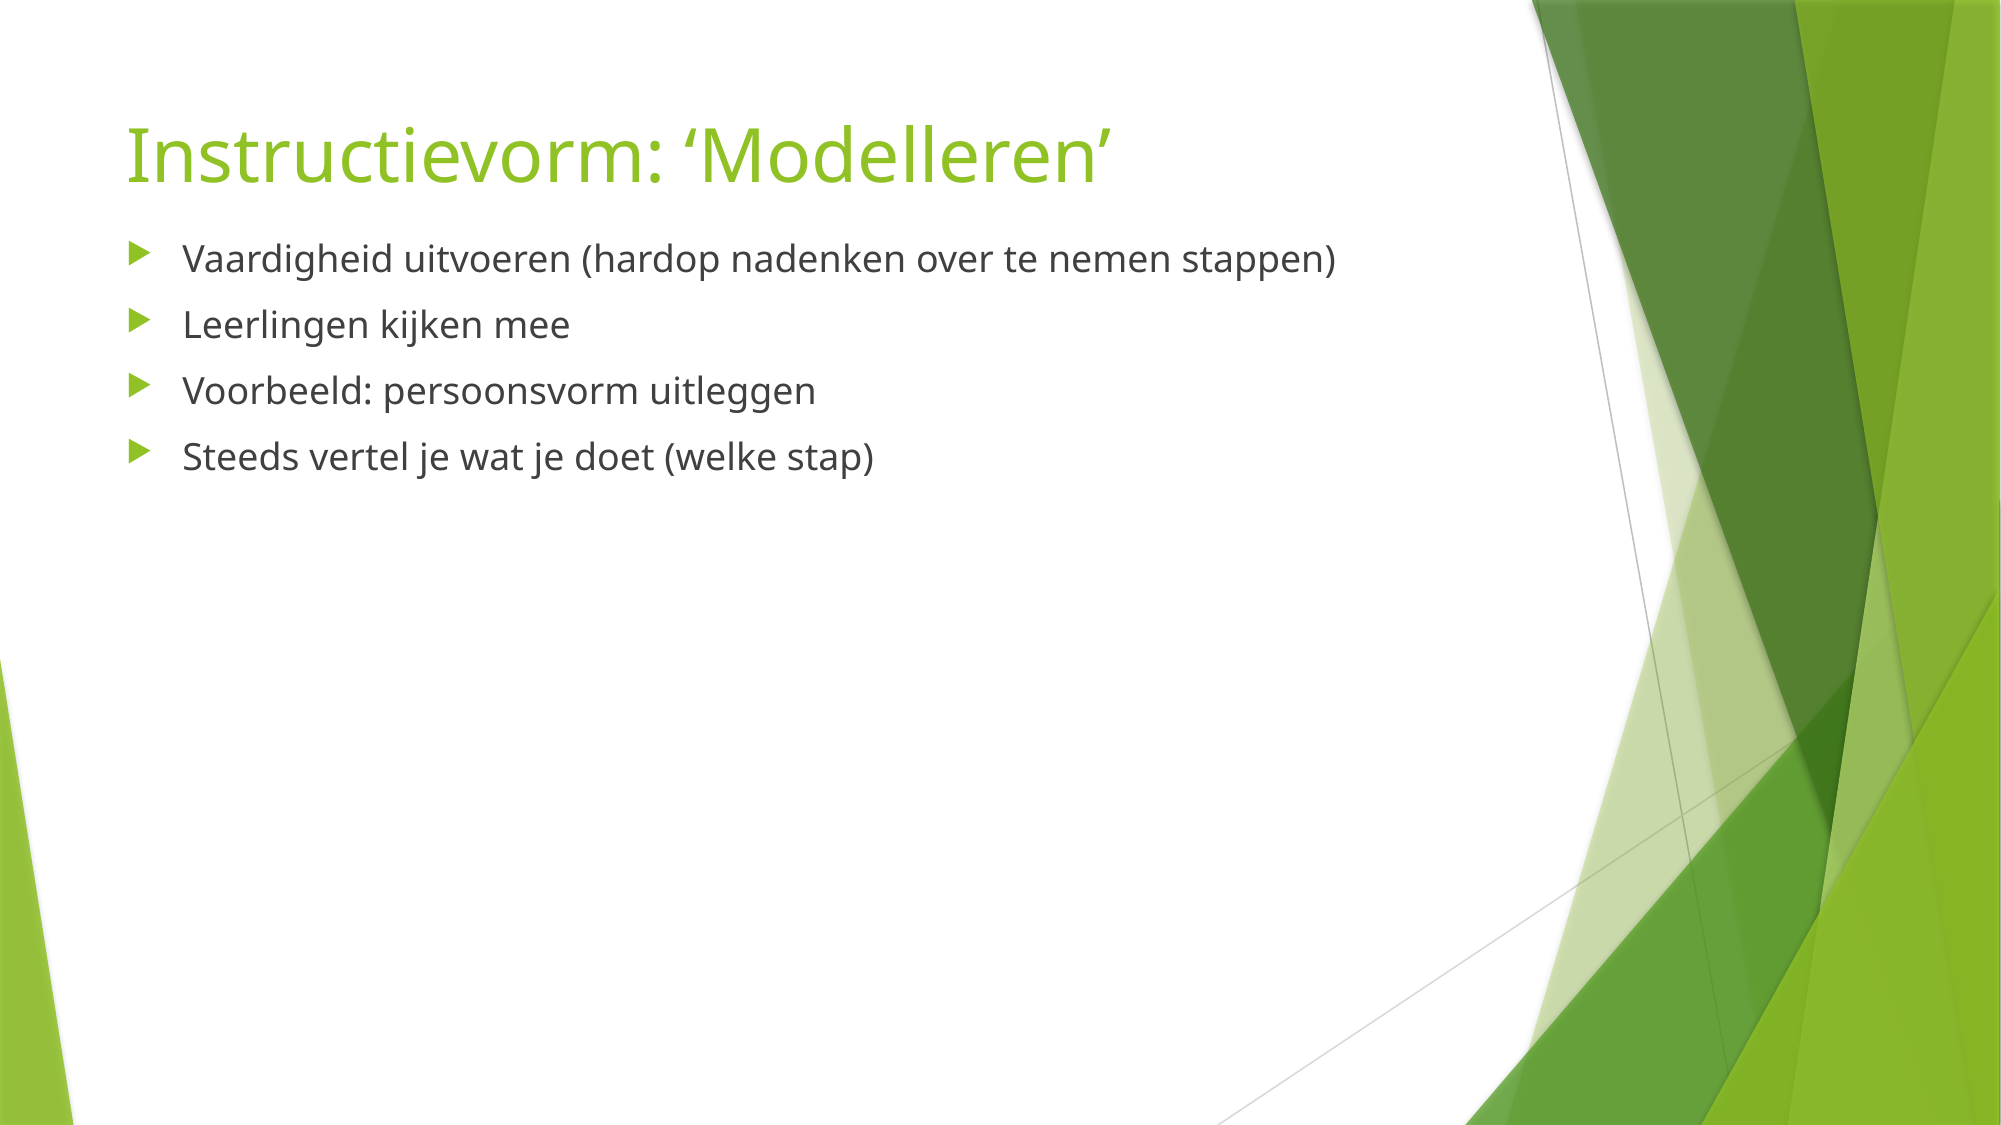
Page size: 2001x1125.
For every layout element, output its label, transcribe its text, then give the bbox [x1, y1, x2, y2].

title Instructievorm: ‘Modelleren’ [111, 99, 1522, 228]
list Vaardigheid uitvoeren (hardop nadenken over te nemen stappen) Leerlingen kijken mee Voorbeeld: persoonsvorm uitleggen Steeds vertel je wat je doet (welke stap) [111, 228, 1522, 865]
